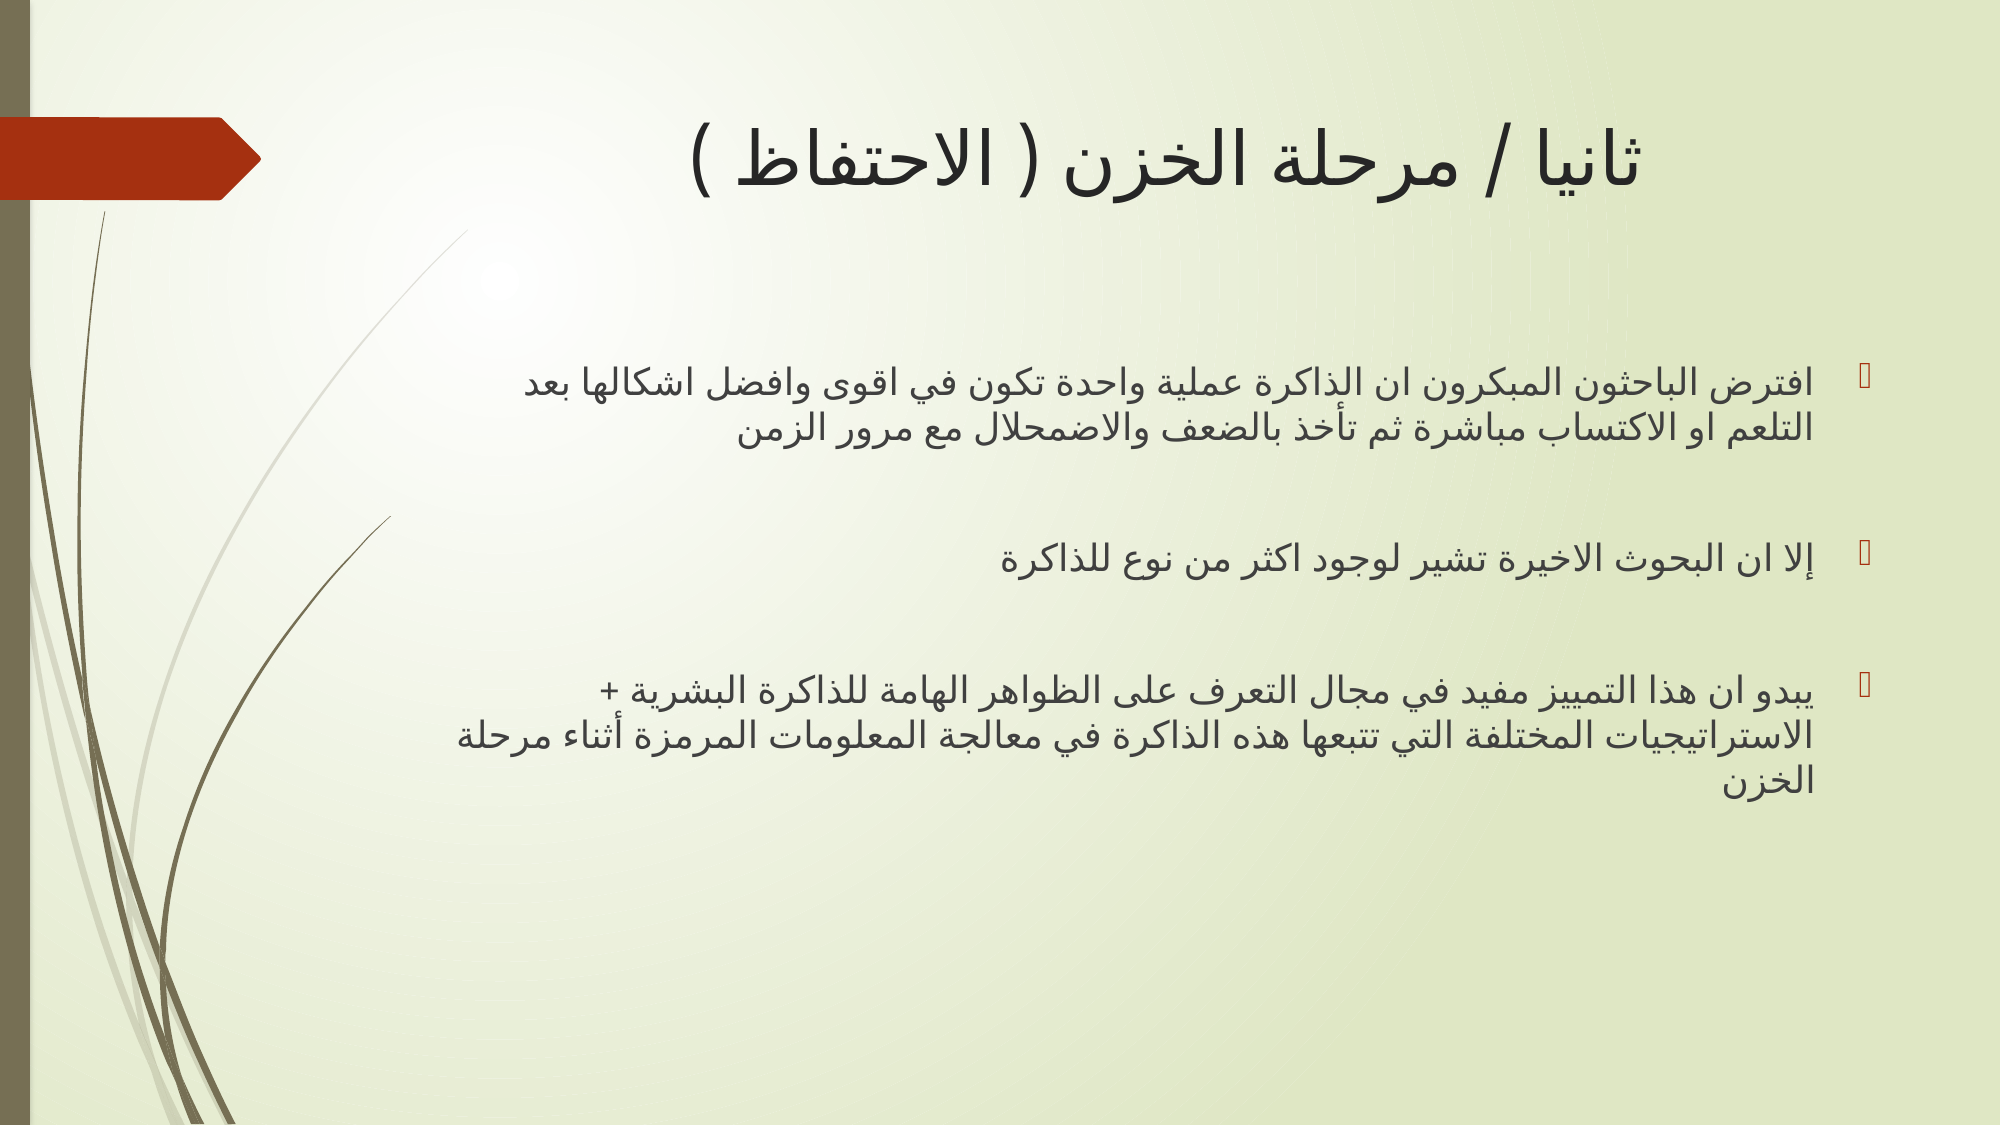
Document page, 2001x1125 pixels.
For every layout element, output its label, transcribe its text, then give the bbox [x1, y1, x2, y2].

title ثانيا / مرحلة الخزن ( الاحتفاظ ) [425, 102, 1888, 313]
list افترض الباحثون المبكرون ان الذاكرة عملية واحدة تكون في اقوى وافضل اشكالها بعد التلعم او الاكتساب مباشرة ثم تأخذ بالضعف والاضمحلال مع مرور الزمن إلا ان البحوث الاخيرة تشير لوجود اكثر من نوع للذاكرة يبدو ان هذا التمييز مفيد في مجال التعرف على الظواهر الهامة للذاكرة البشرية + الاستراتيجيات المختلفة التي تتبعها هذه الذاكرة في معالجة المعلومات المرمزة أثناء مرحلة الخزن [424, 350, 1888, 970]
